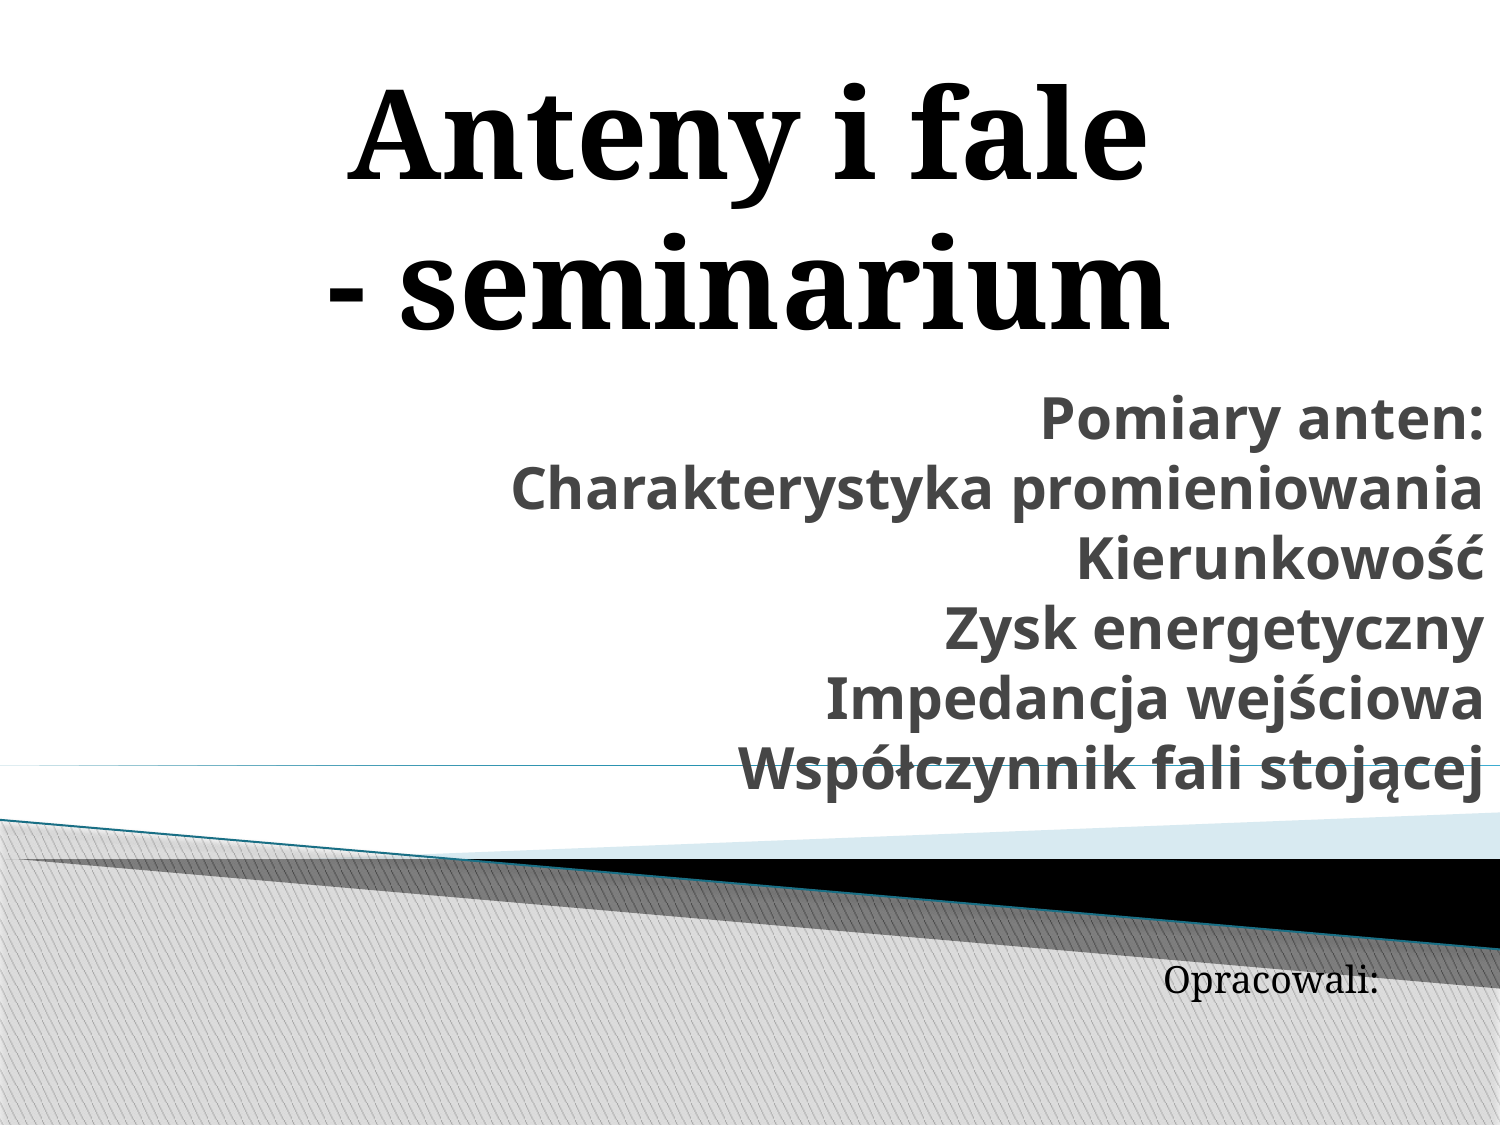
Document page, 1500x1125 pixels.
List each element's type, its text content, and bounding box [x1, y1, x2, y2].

text_box Anteny i fale - seminarium [187, 46, 1313, 362]
picture [5, 859, 1471, 958]
title Pomiary anten: Charakterystyka promieniowania Kierunkowość Zysk energetyczny Impedancja wejściowa Współczynnik fali stojącej [0, 363, 1500, 809]
text_box Opracowali: [1148, 949, 1500, 1009]
